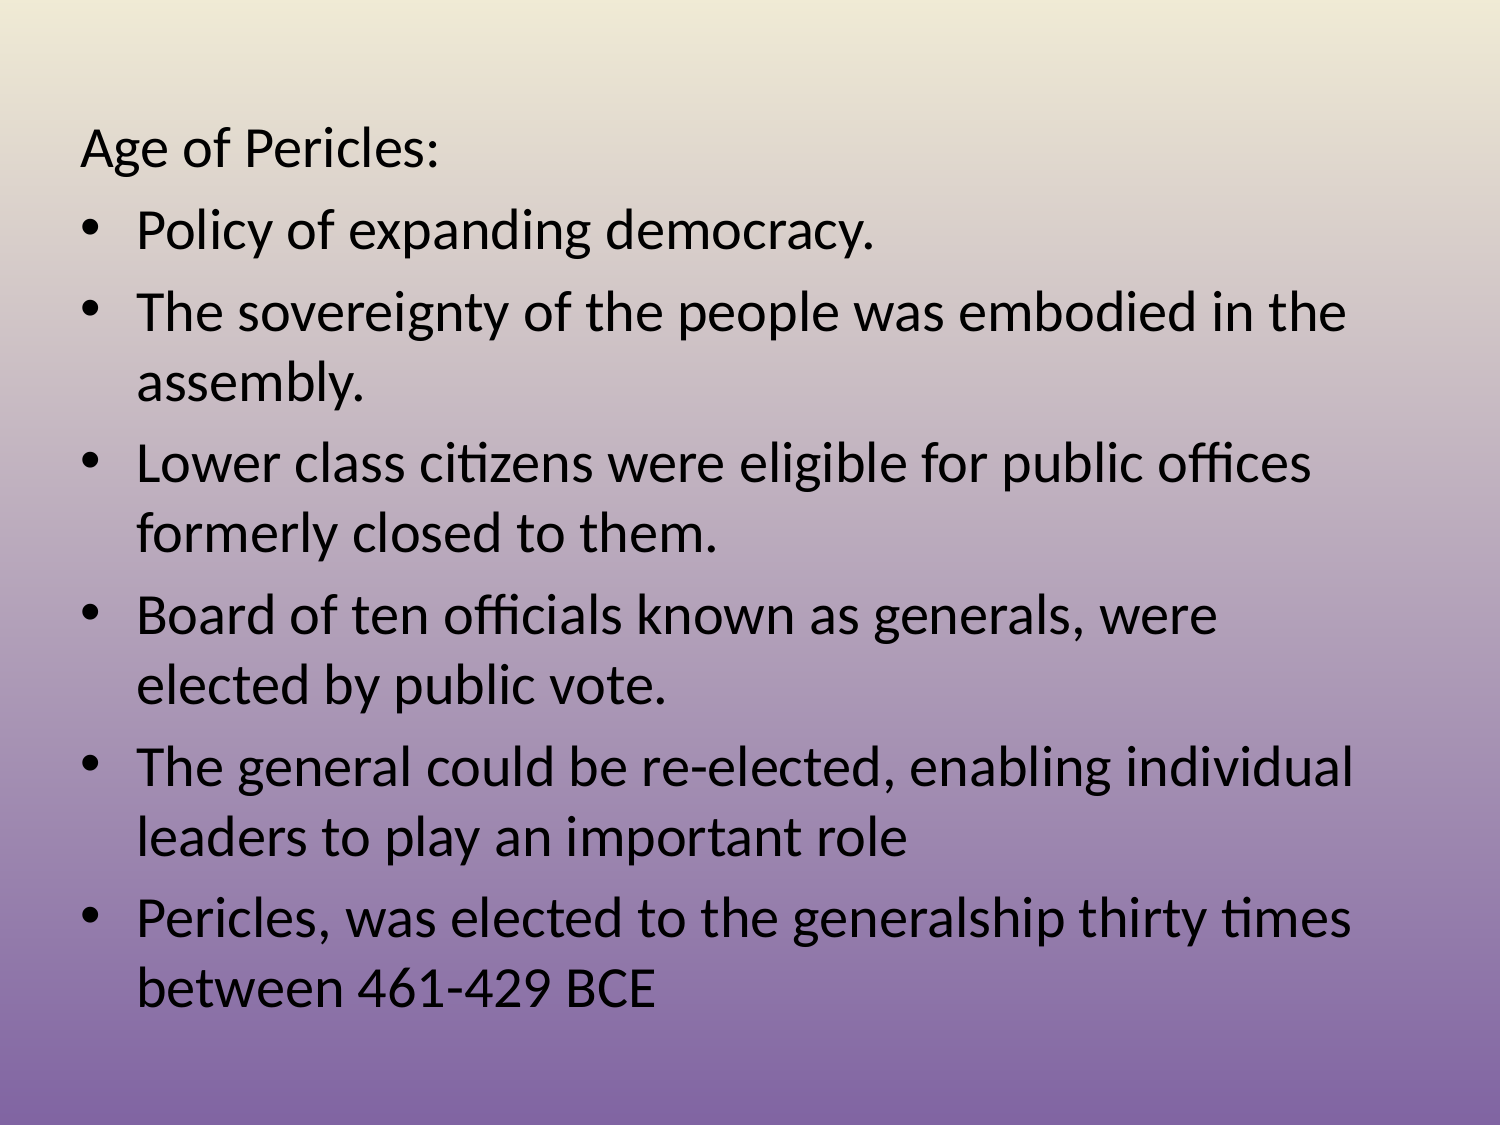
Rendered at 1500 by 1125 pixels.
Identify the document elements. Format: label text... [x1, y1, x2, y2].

list Age of Pericles: Policy of expanding democracy. The sovereignty of the people was embodied in the assembly. Lower class citizens were eligible for public offices formerly closed to them. Board of ten officials known as generals, were elected by public vote. The general could be re-elected, enabling individual leaders to play an important role Pericles, was elected to the generalship thirty times between 461-429 BCE [64, 101, 1415, 1125]
